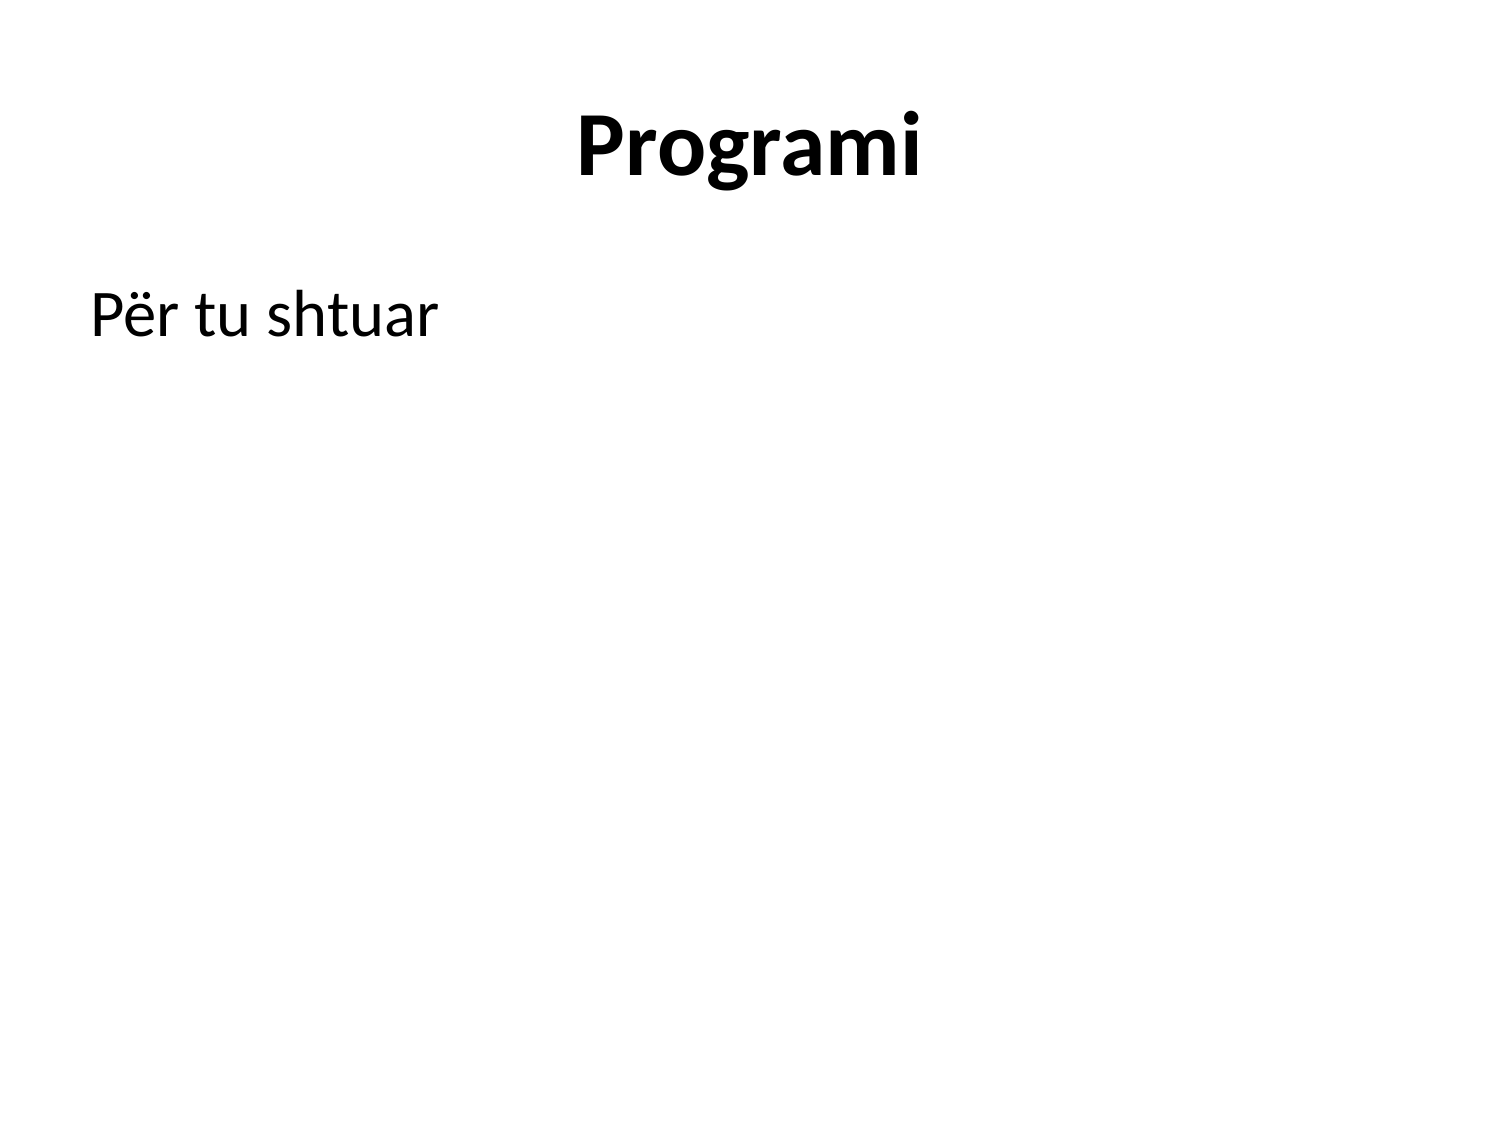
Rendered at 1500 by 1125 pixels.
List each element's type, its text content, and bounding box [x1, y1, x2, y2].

list Për tu shtuar [75, 262, 1425, 1005]
title Programi [75, 45, 1425, 233]
